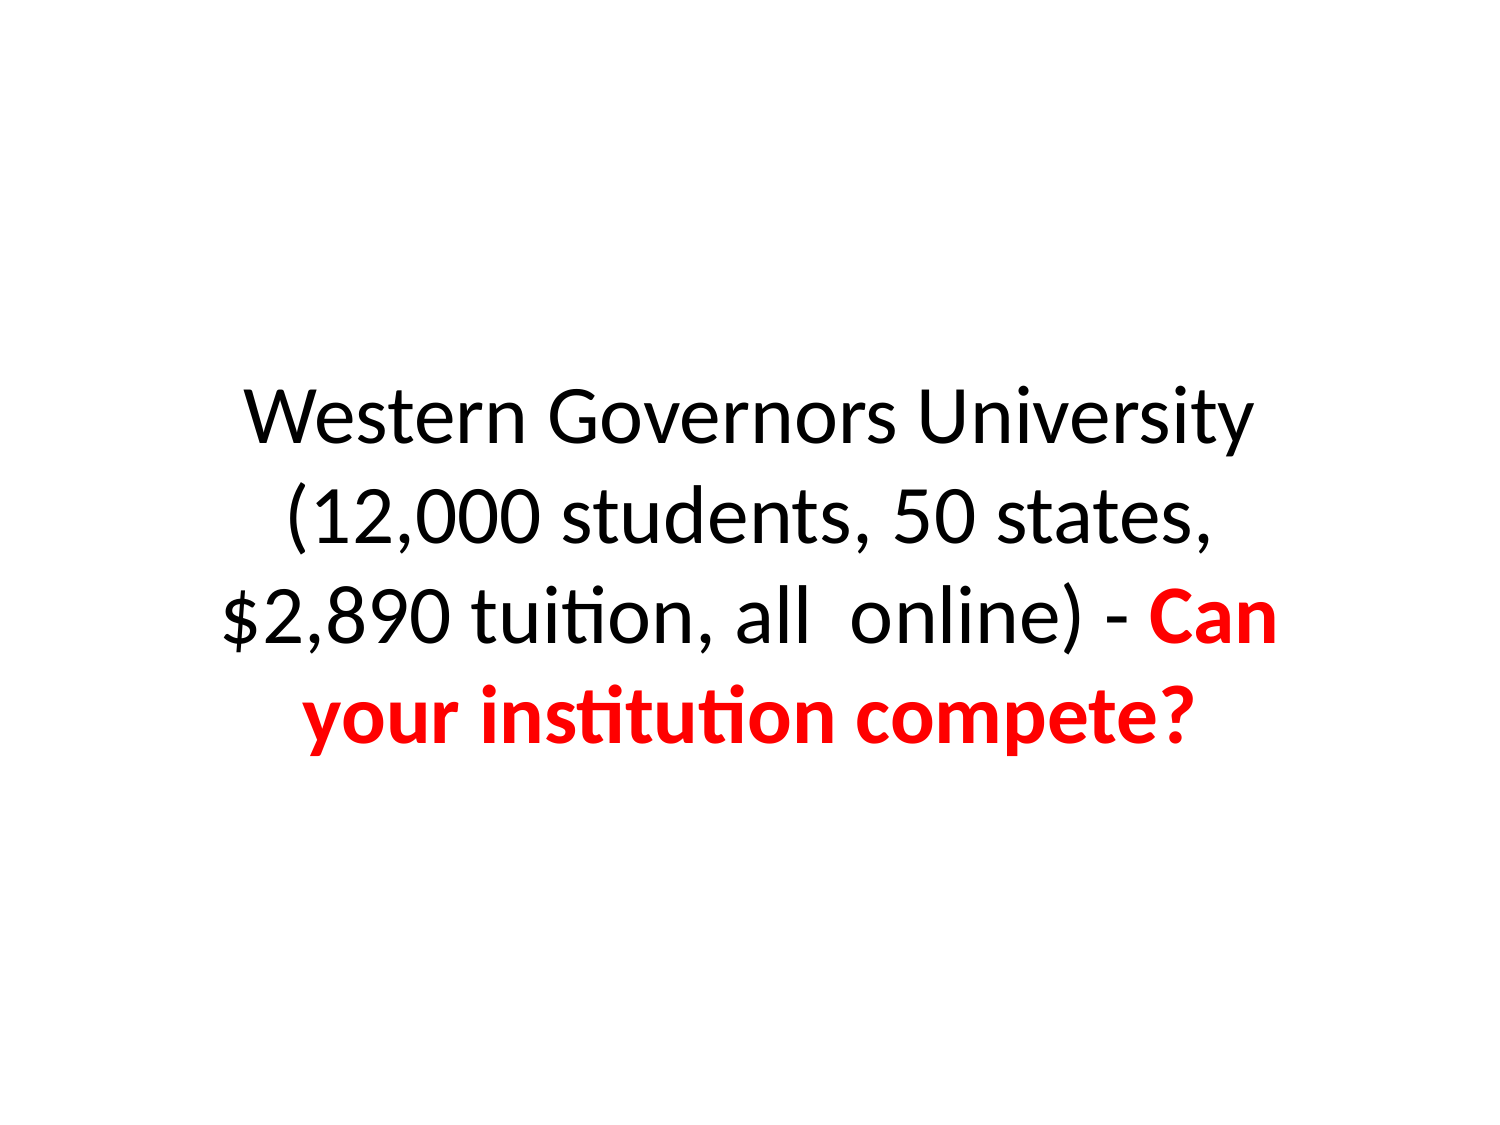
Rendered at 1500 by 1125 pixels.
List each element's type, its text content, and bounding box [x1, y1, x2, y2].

text_box Western Governors University (12,000 students, 50 states, $2,890 tuition, all online) - Can your institution compete? [187, 352, 1313, 768]
